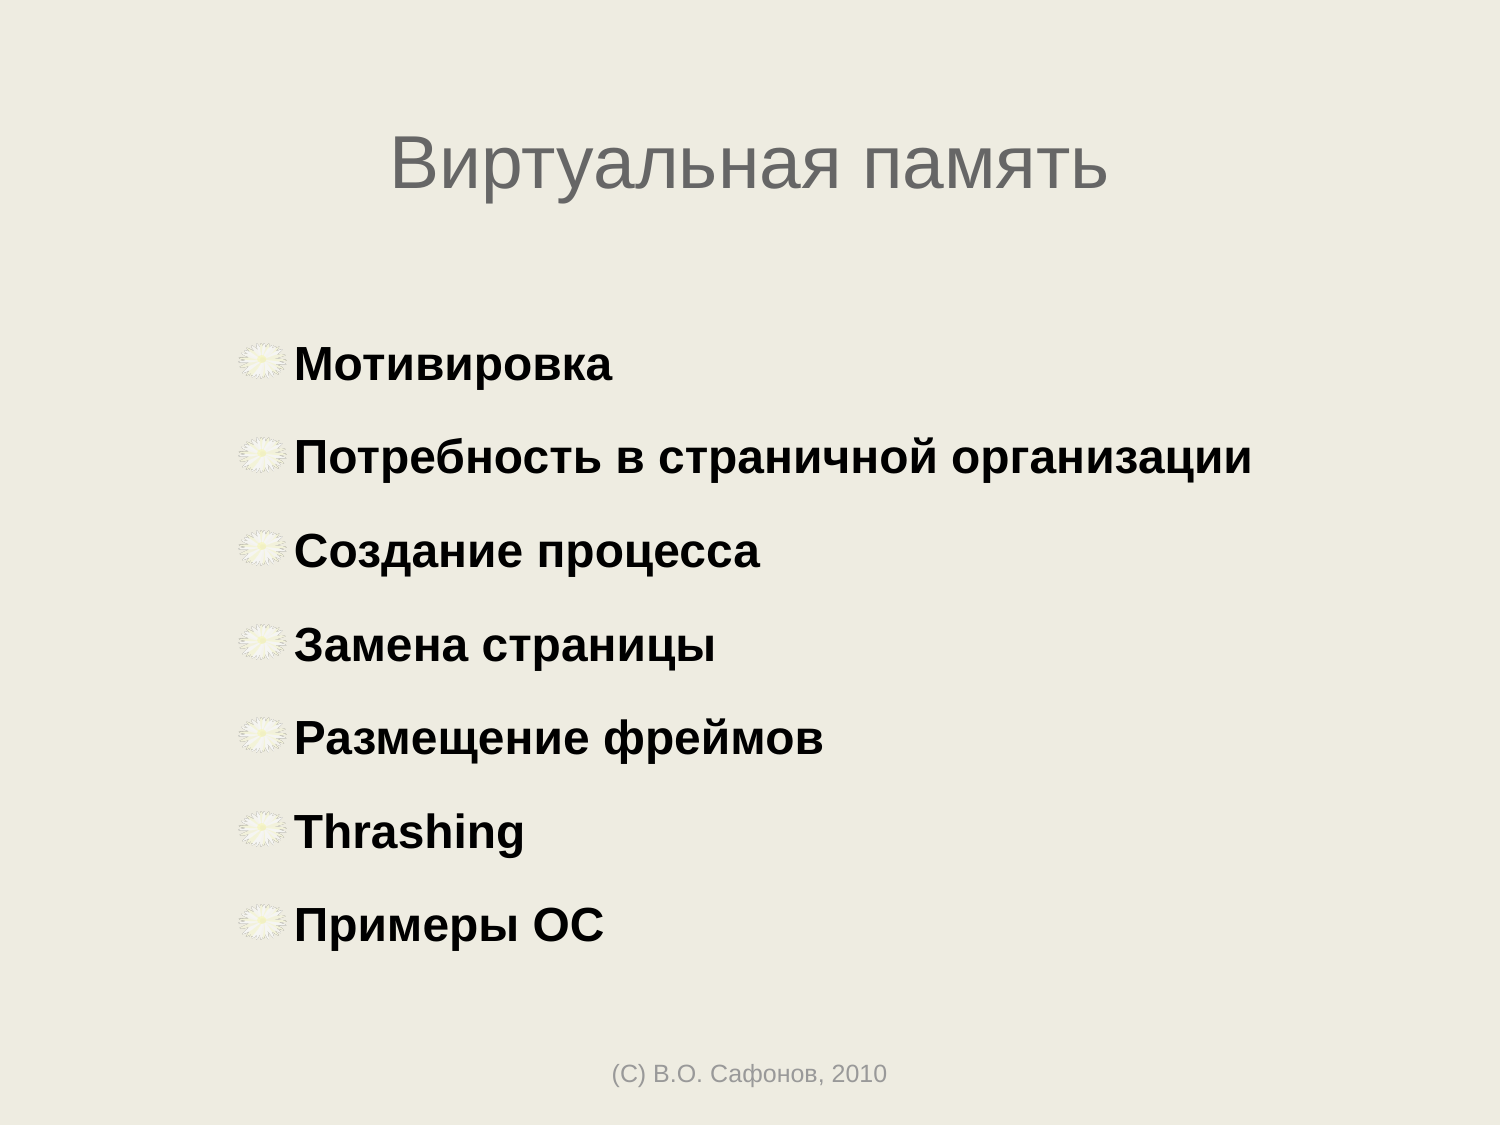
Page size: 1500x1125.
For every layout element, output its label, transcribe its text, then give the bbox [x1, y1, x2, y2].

footer (C) В.О. Сафонов, 2010 [512, 1042, 988, 1103]
picture [238, 717, 287, 753]
picture [238, 530, 287, 566]
title Виртуальная память [74, 49, 1426, 268]
picture [238, 343, 287, 379]
picture [238, 437, 287, 473]
list Мотивировка Потребность в страничной организации Создание процесса Замена страницы Размещение фреймов Thrashing Примеры ОС [223, 324, 1276, 1005]
picture [238, 904, 287, 940]
picture [238, 811, 287, 847]
picture [238, 624, 287, 660]
